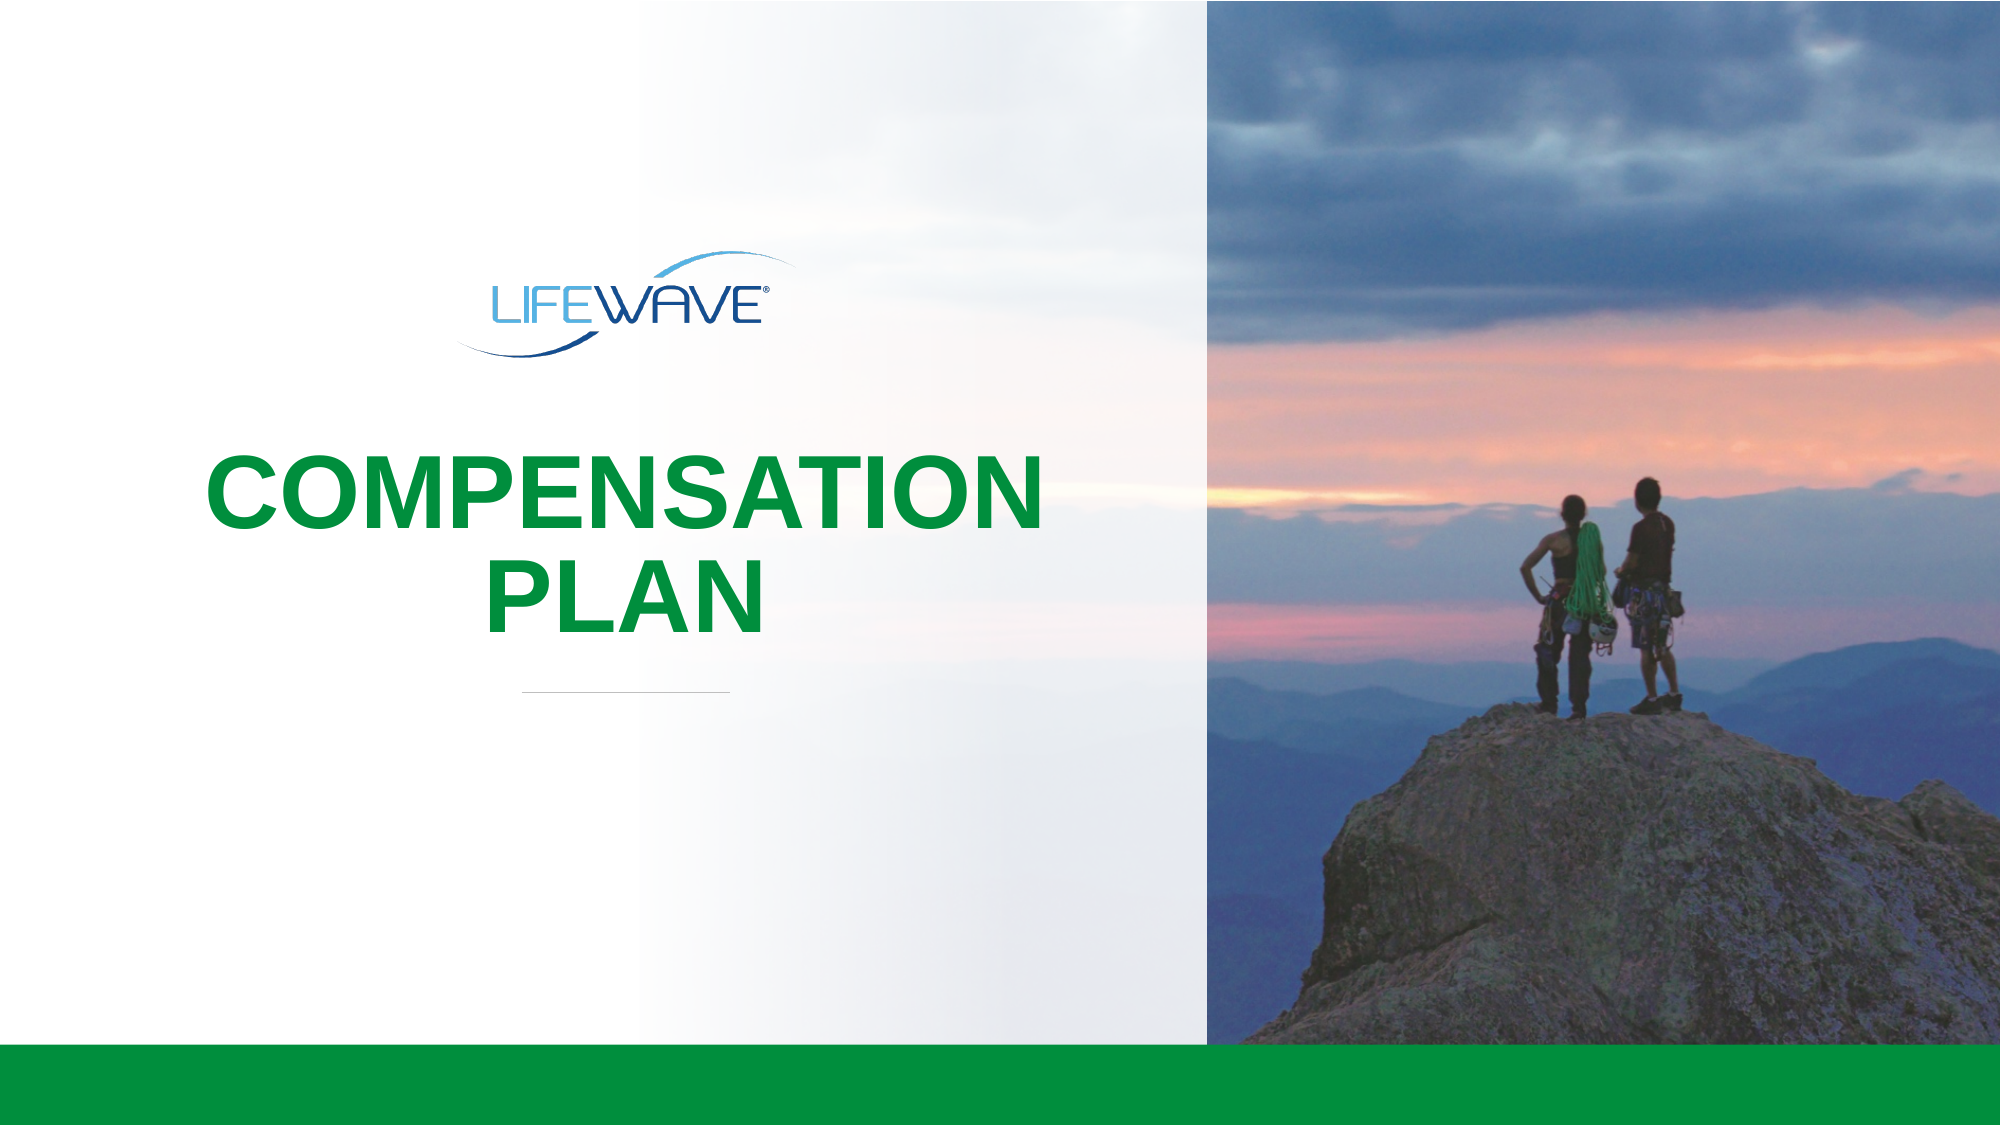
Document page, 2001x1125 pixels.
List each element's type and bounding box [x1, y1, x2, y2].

picture [1207, 1, 2000, 1044]
picture [449, 244, 802, 366]
